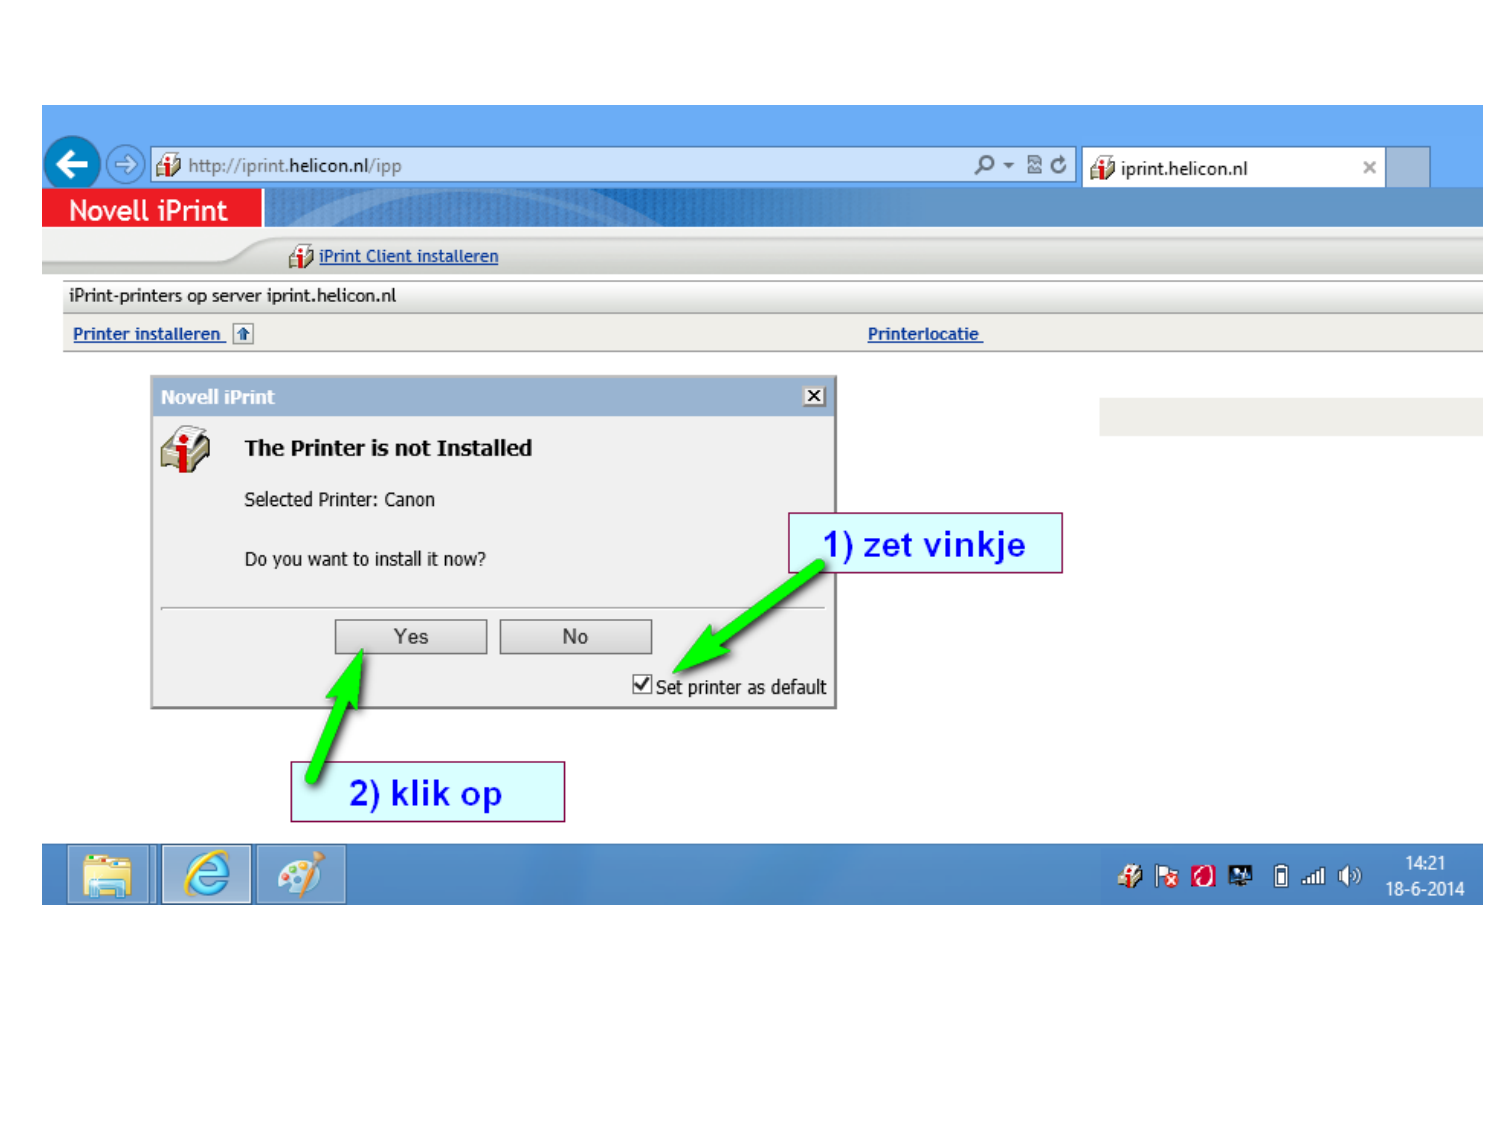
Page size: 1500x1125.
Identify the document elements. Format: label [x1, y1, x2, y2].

picture [42, 105, 1483, 906]
